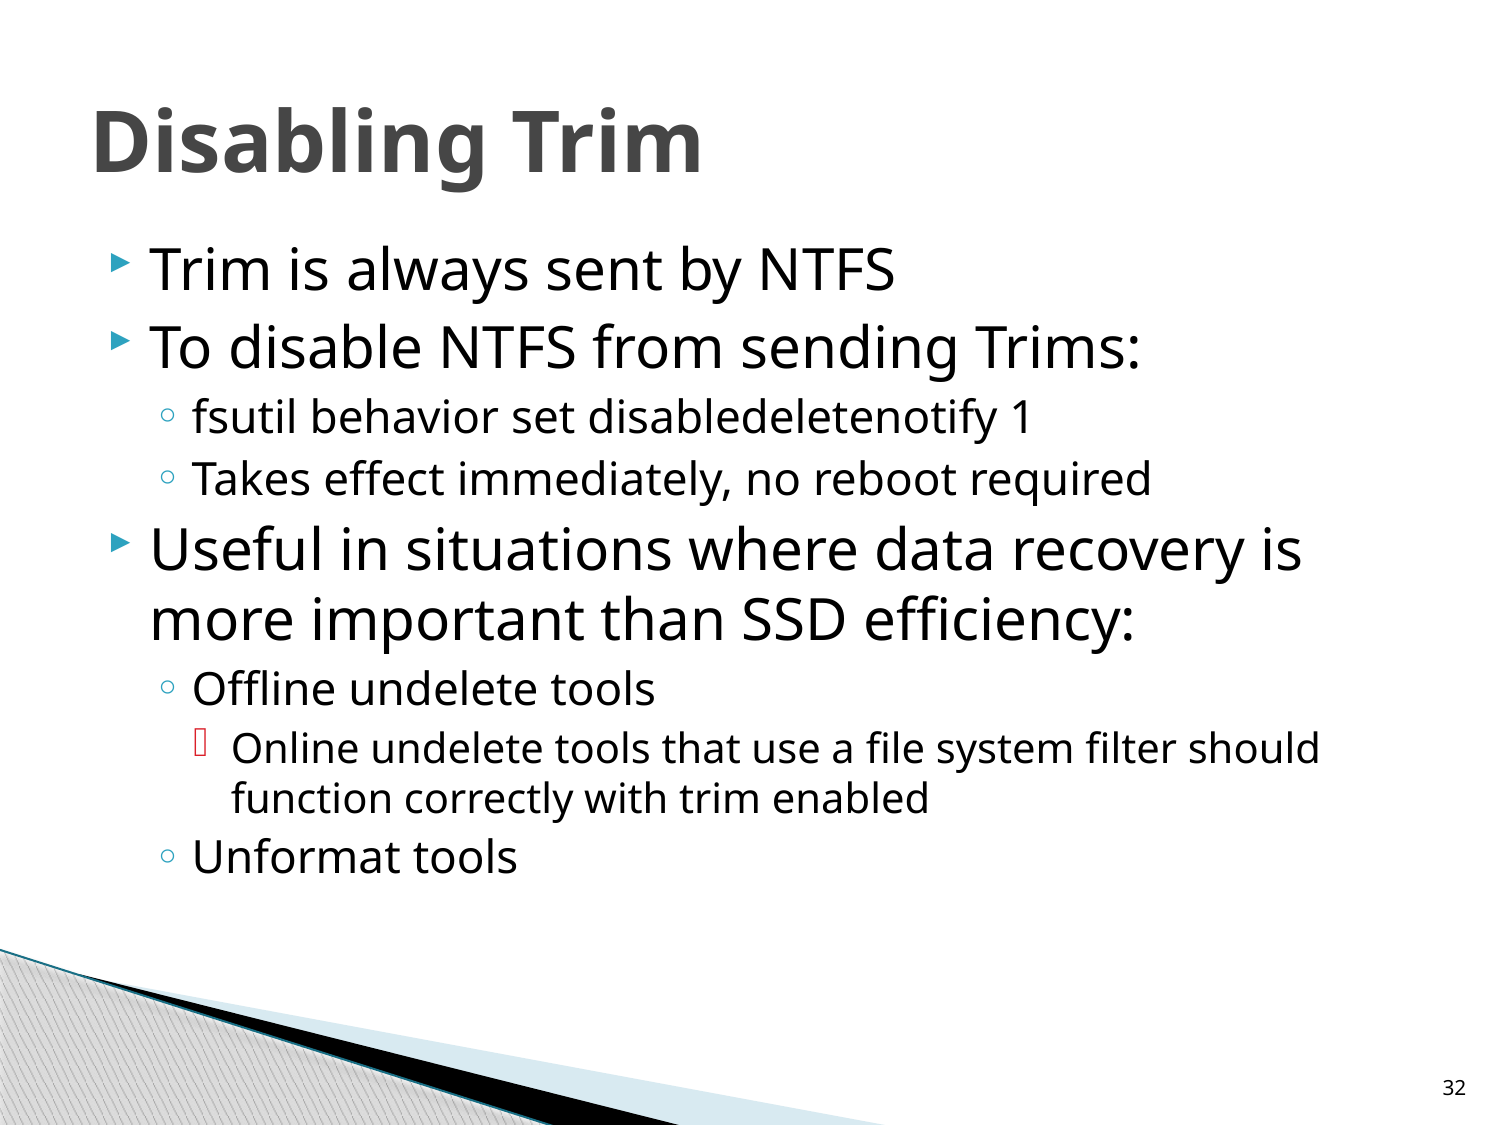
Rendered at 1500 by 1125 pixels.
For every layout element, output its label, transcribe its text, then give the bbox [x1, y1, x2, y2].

slide_number 32 [1412, 1050, 1481, 1110]
title Disabling Trim [75, 45, 1425, 224]
list Trim is always sent by NTFS To disable NTFS from sending Trims: fsutil behavior set disabledeletenotify 1 Takes effect immediately, no reboot required Useful in situations where data recovery is more important than SSD efficiency: Offline undelete tools Online undelete tools that use a file system filter should function correctly with trim enabled Unformat tools [75, 224, 1425, 1005]
